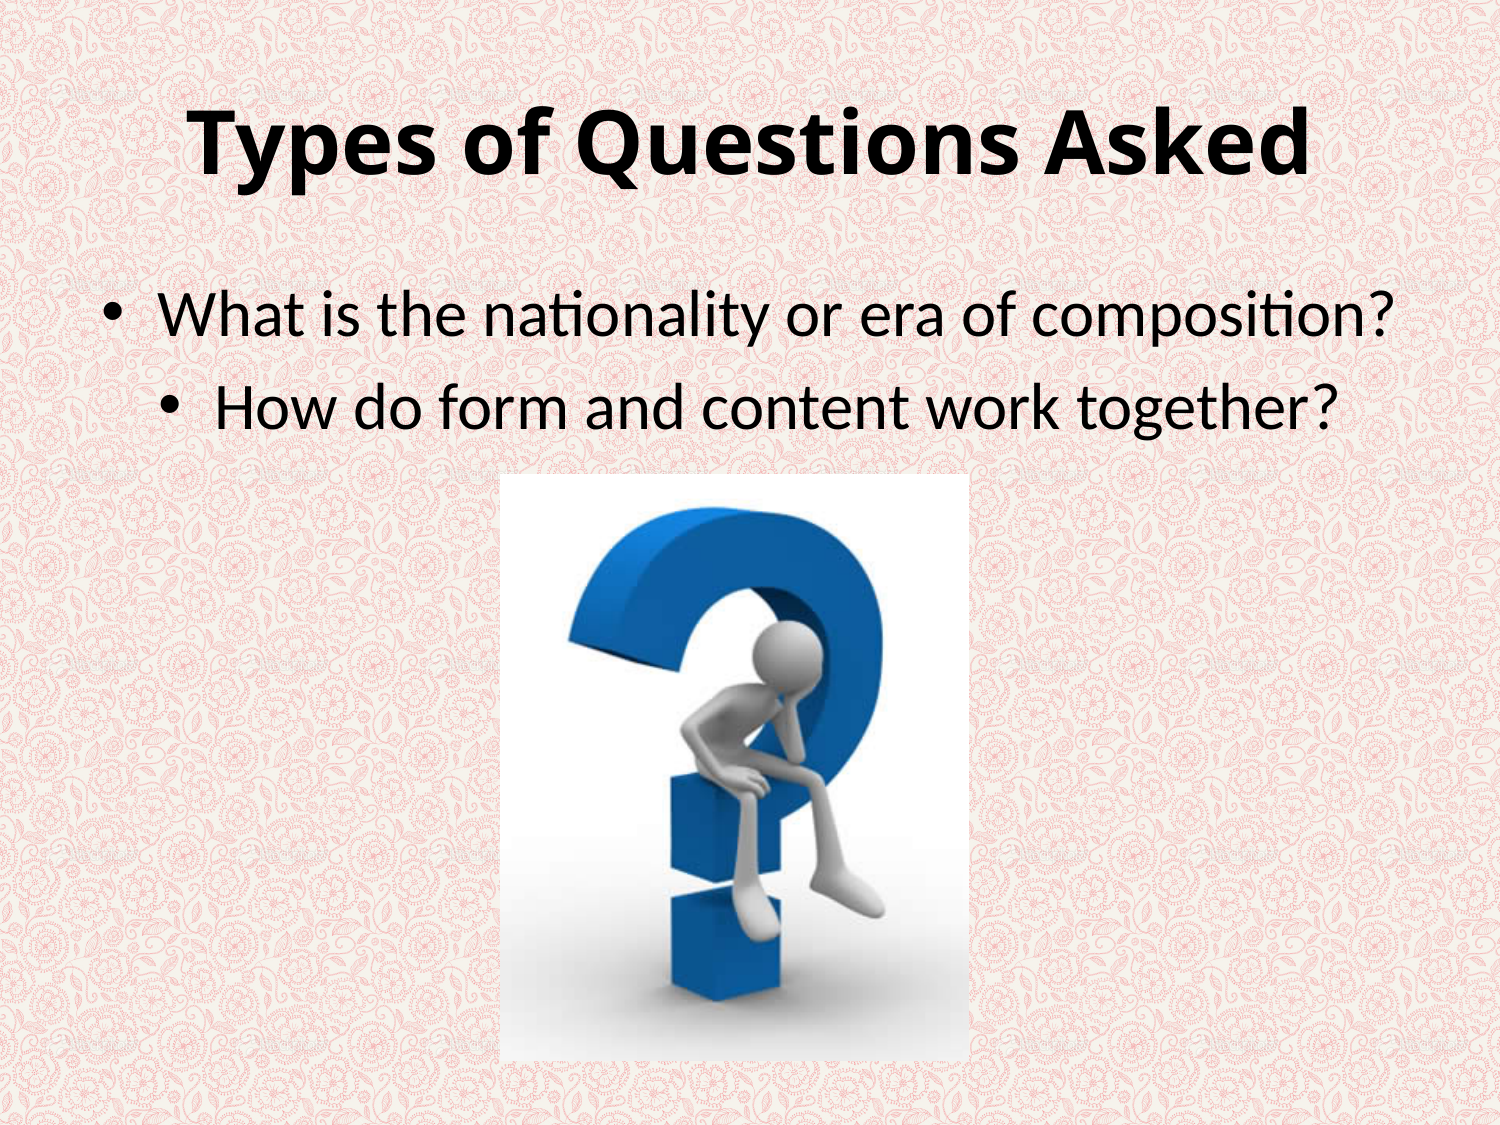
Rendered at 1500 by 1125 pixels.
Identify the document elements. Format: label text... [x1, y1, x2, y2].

list What is the nationality or era of composition? How do form and content work together? [75, 262, 1425, 525]
picture [499, 474, 969, 1062]
title Types of Questions Asked [75, 45, 1425, 233]
